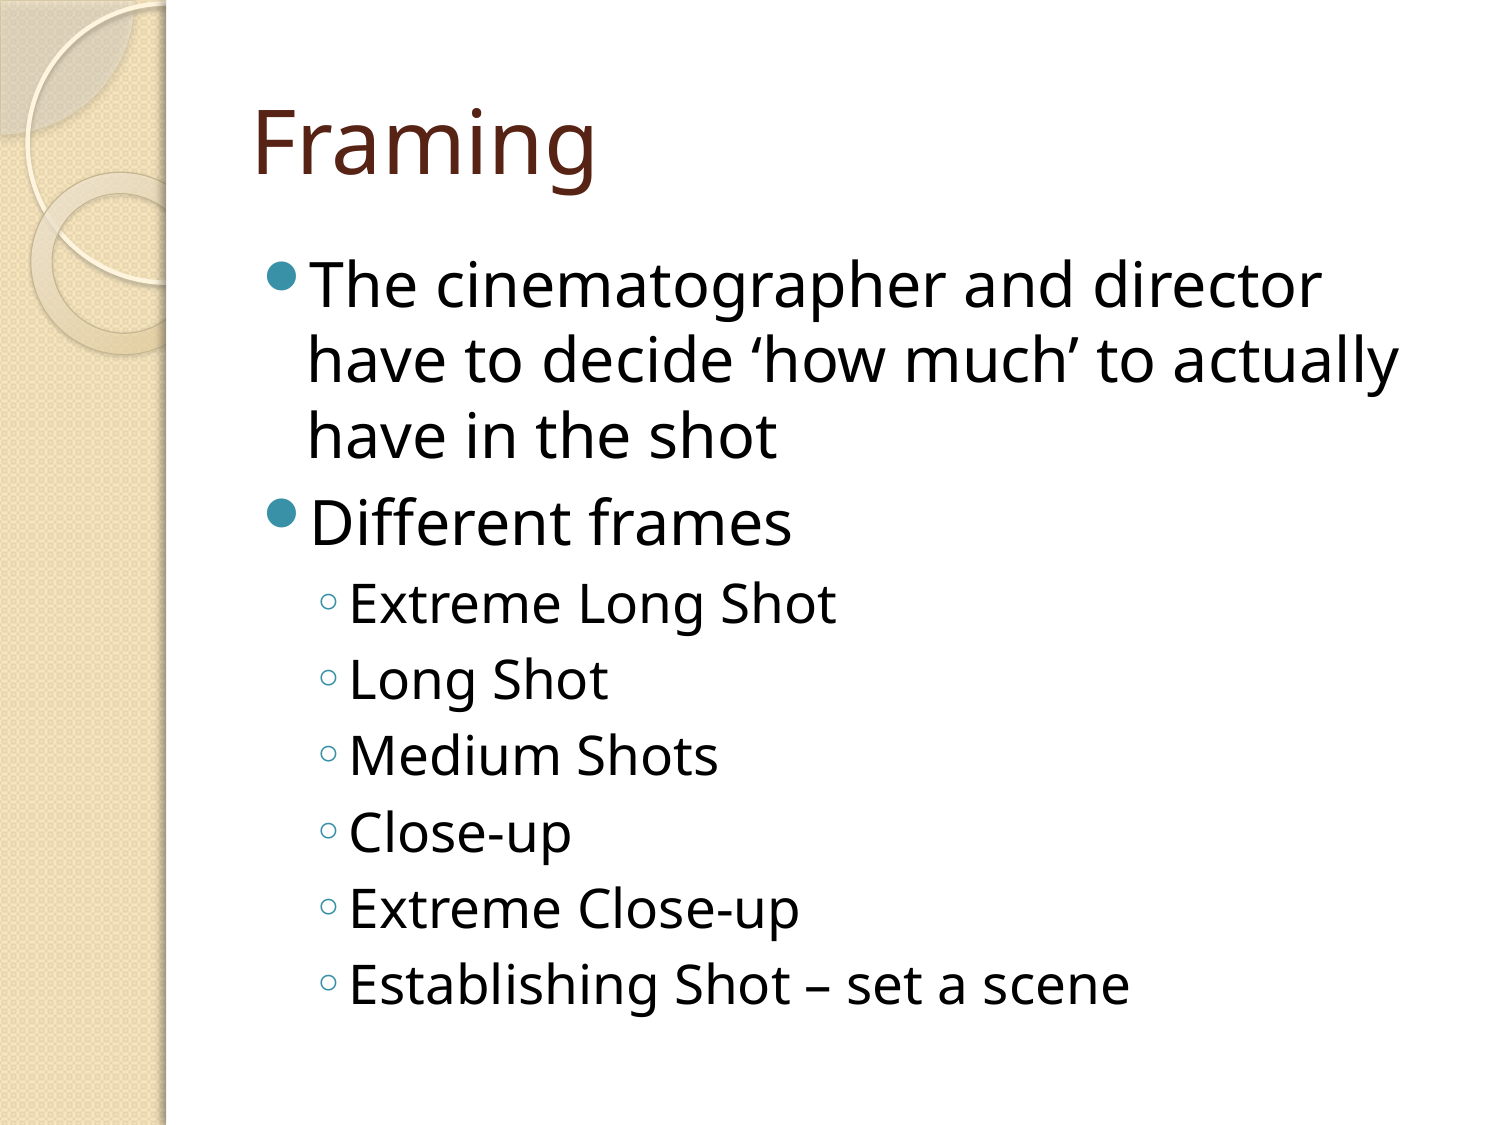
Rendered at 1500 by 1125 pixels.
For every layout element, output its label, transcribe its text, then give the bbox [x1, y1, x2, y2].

title Framing [235, 45, 1466, 233]
list The cinematographer and director have to decide ‘how much’ to actually have in the shot Different frames Extreme Long Shot Long Shot Medium Shots Close-up Extreme Close-up Establishing Shot – set a scene [235, 237, 1466, 1025]
